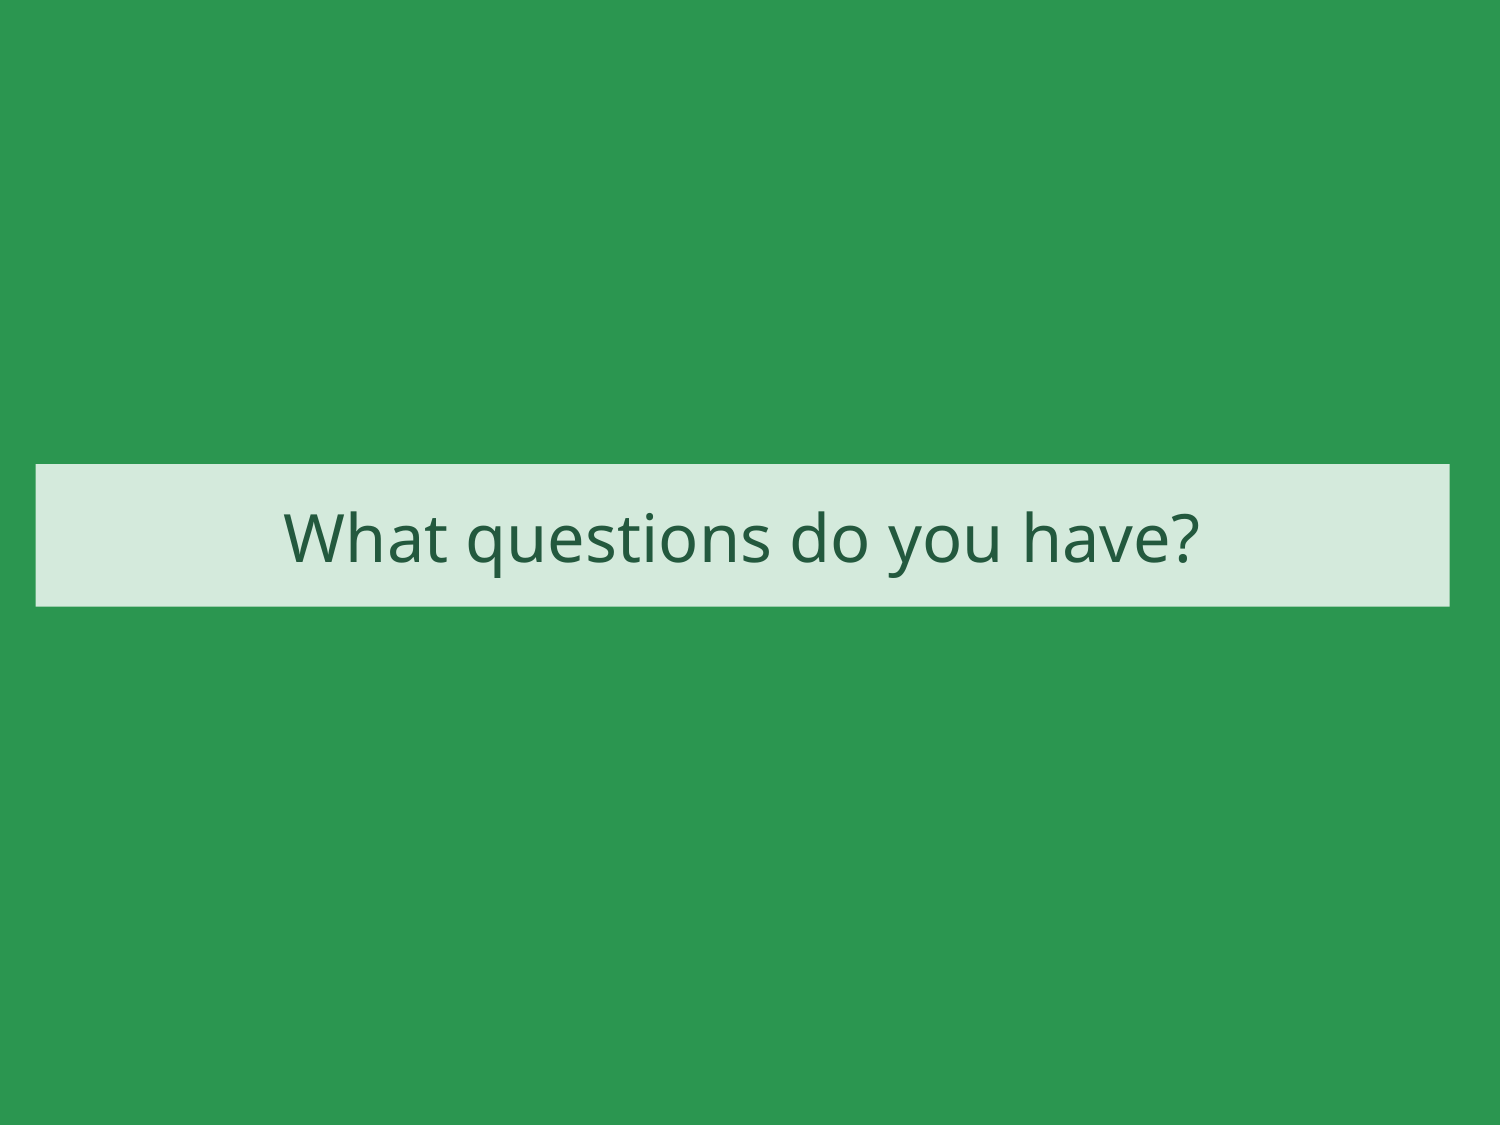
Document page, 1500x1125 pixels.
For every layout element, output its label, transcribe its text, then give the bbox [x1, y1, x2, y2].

title What questions do you have? [35, 464, 1450, 607]
